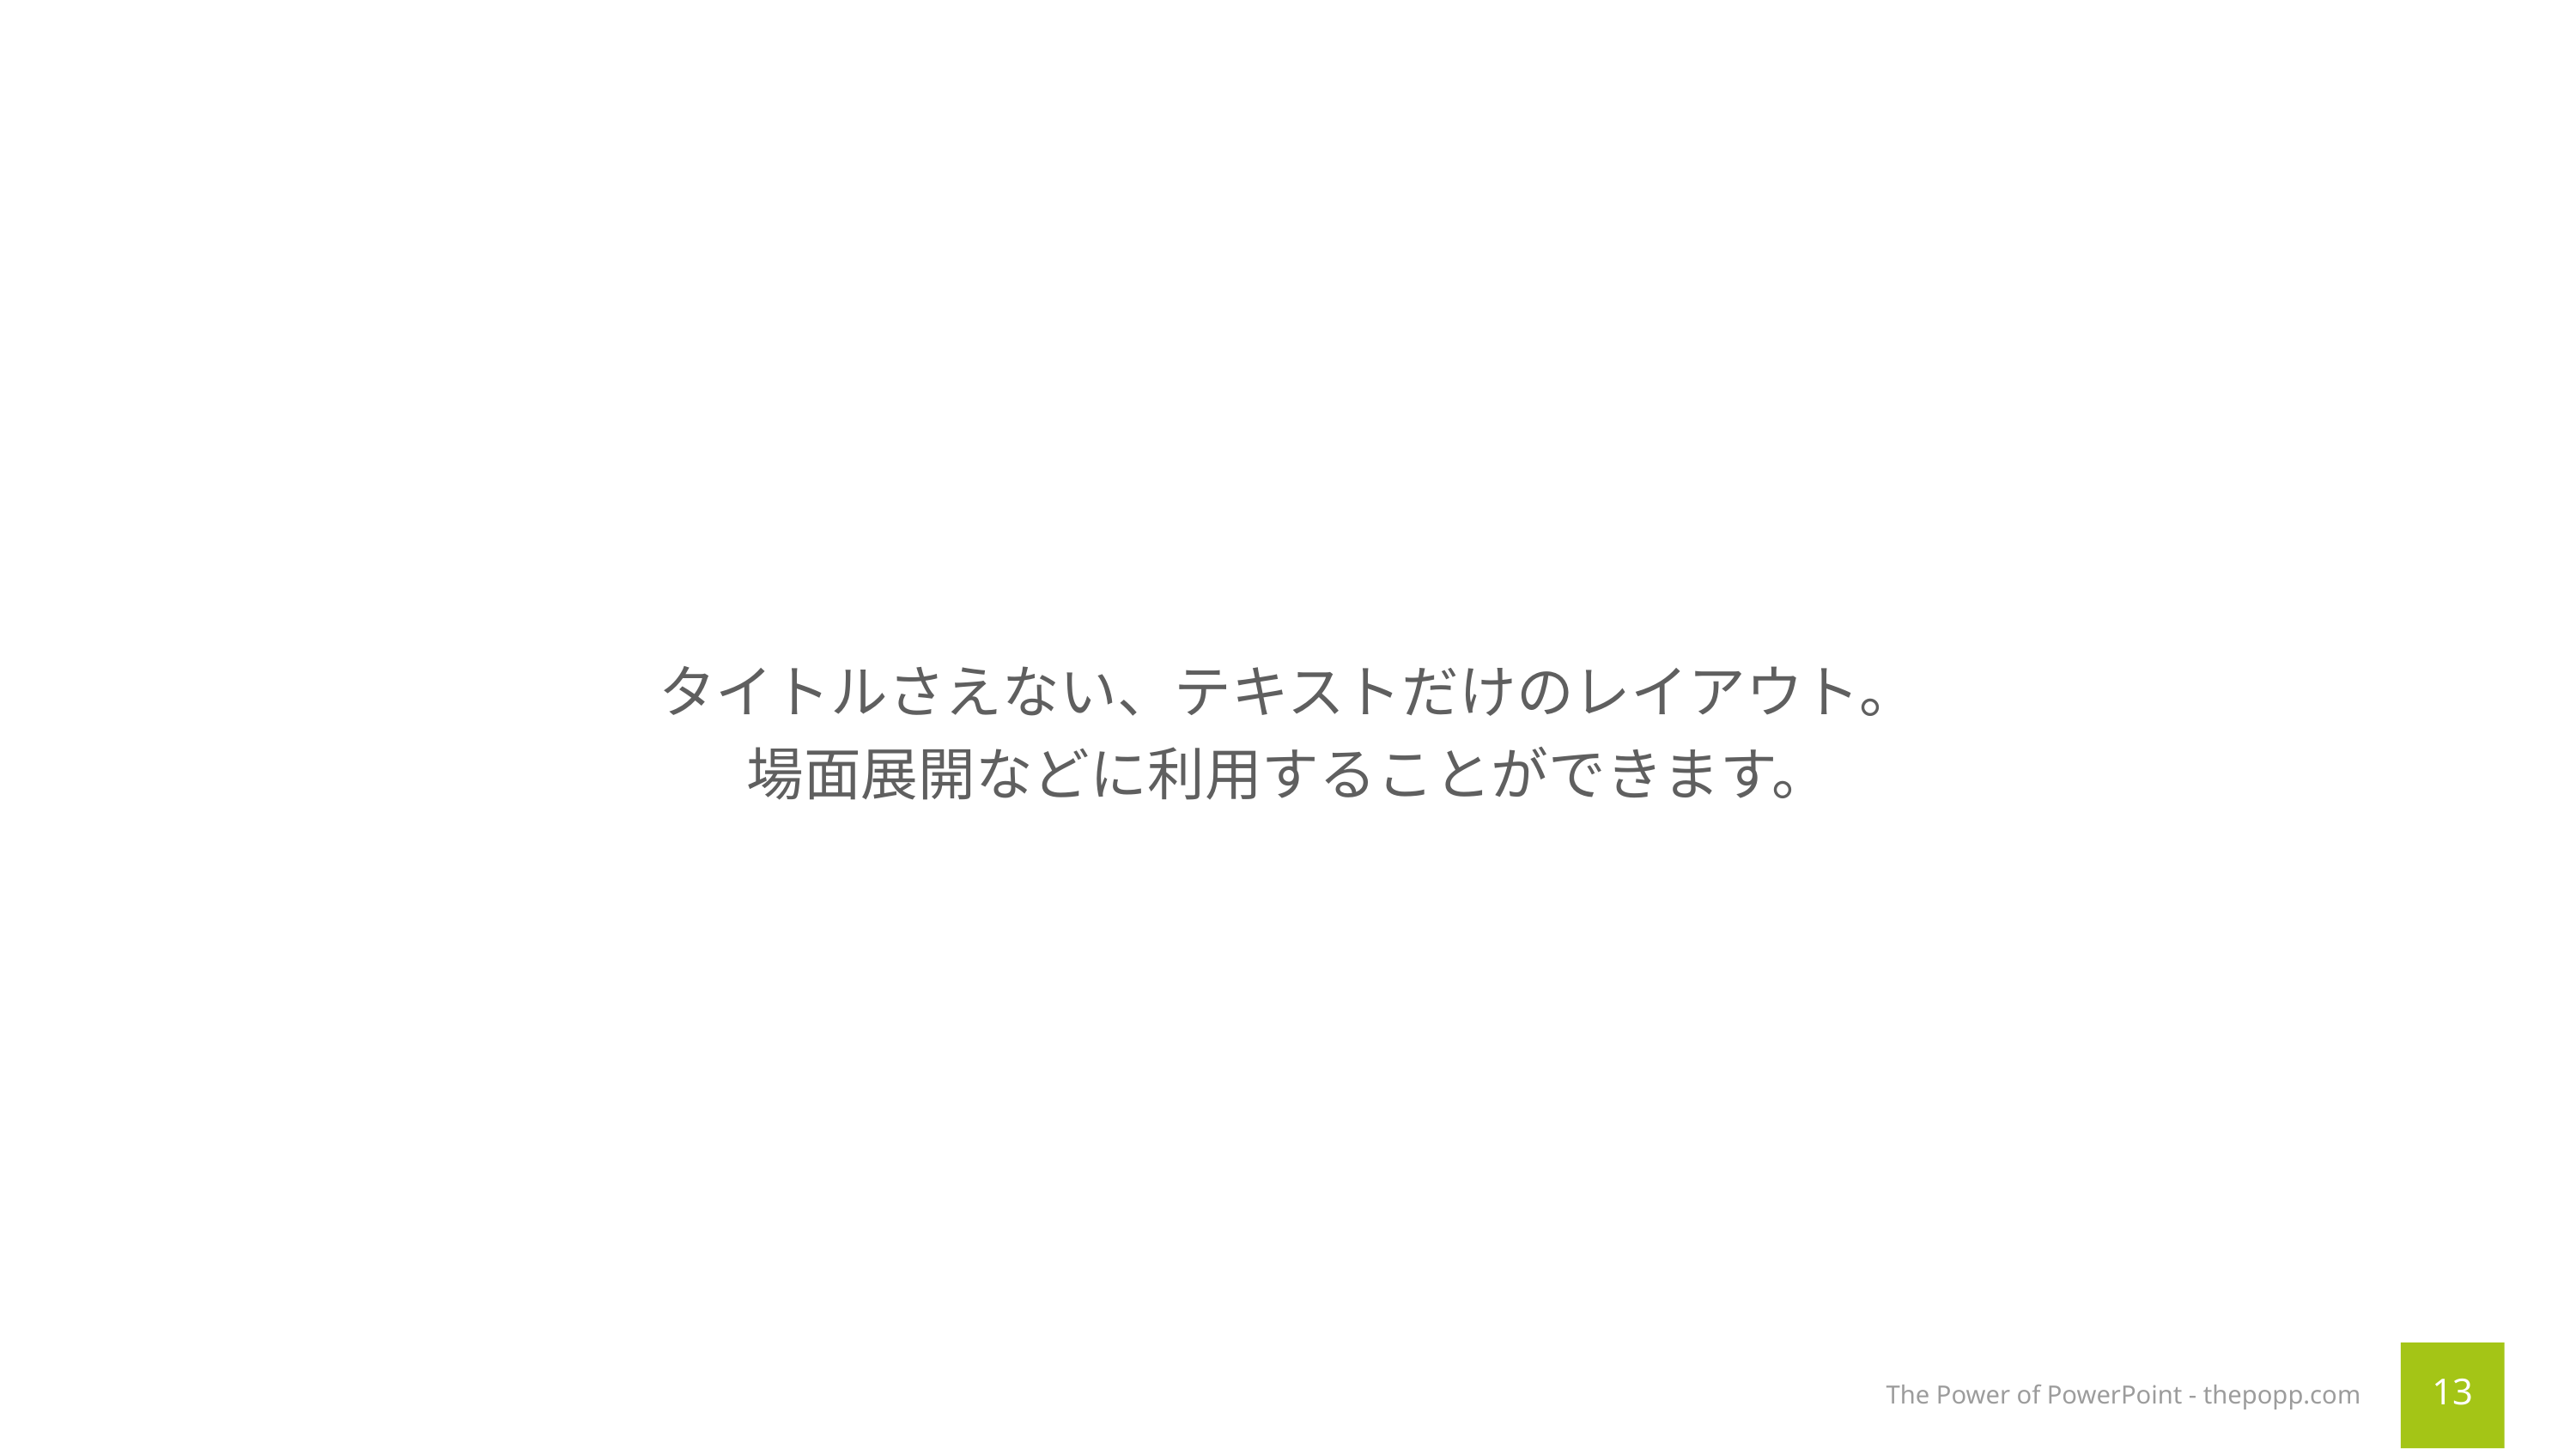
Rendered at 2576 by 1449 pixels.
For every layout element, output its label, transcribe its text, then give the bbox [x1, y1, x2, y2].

list タイトルさえない、テキストだけのレイアウト。 場面展開などに利用することができます。 [370, 584, 2206, 864]
slide_number 13 [2400, 1355, 2505, 1433]
footer The Power of PowerPoint - thepopp.com [1504, 1355, 2374, 1433]
